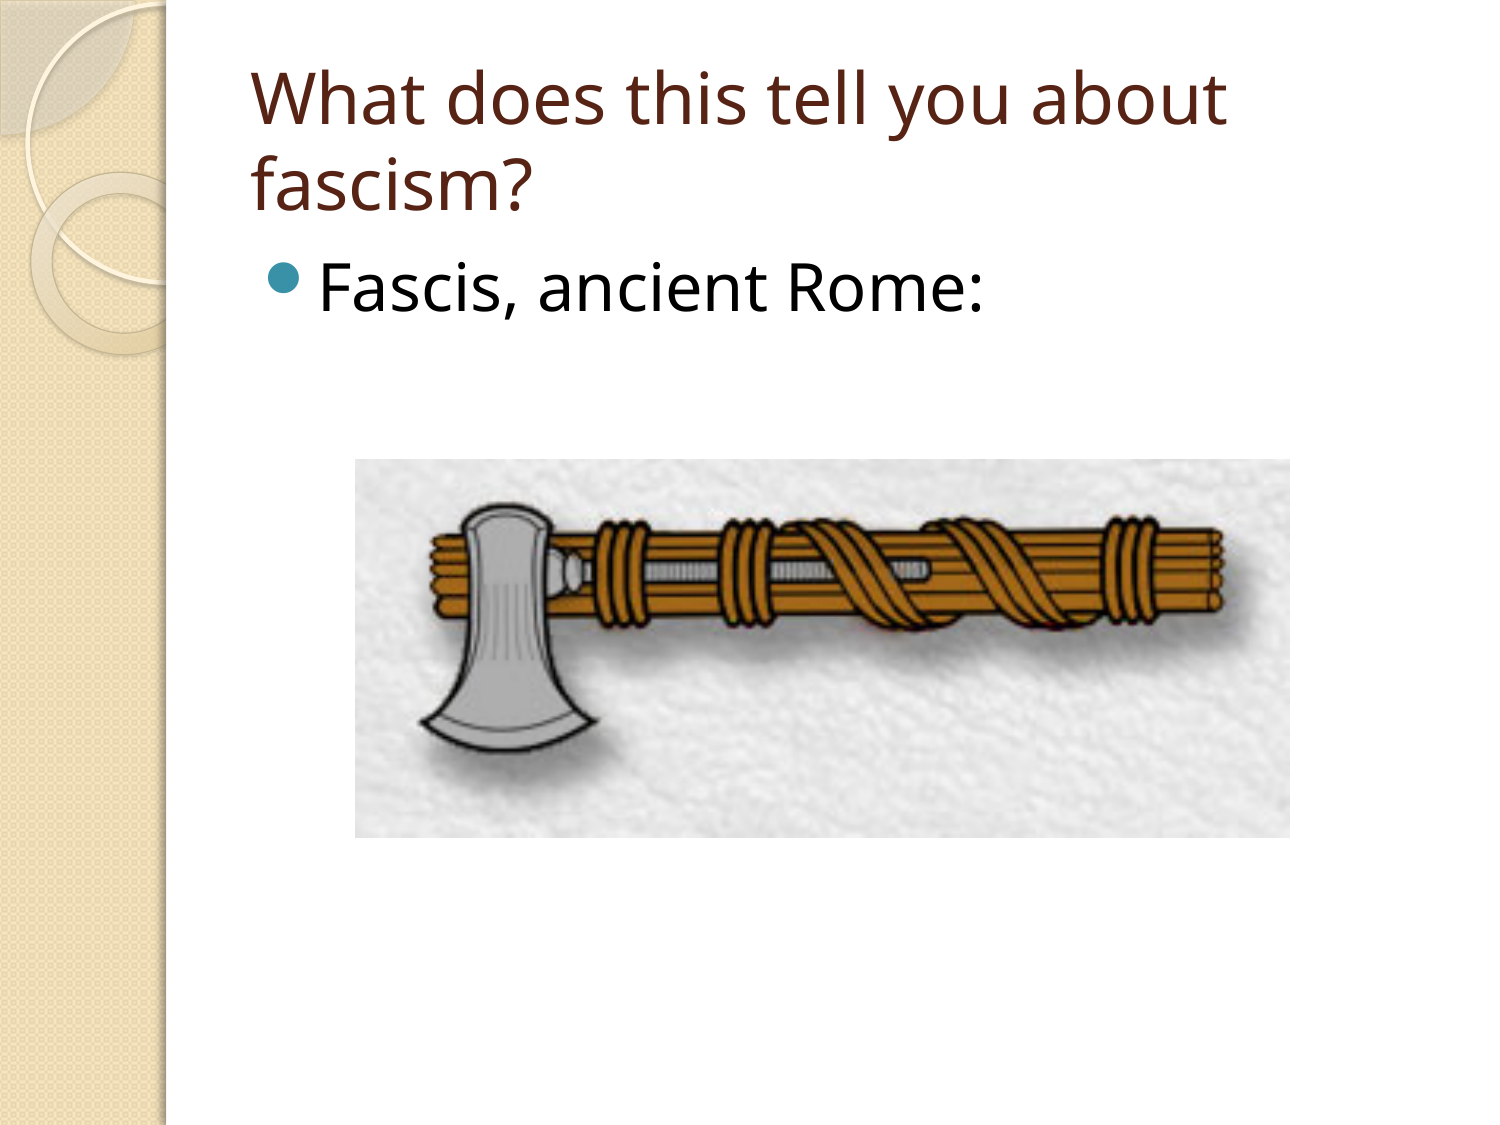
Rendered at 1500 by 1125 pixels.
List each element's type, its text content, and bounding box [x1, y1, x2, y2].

list Fascis, ancient Rome: [235, 237, 1466, 1025]
picture [355, 349, 1290, 948]
title What does this tell you about fascism? [235, 45, 1466, 233]
